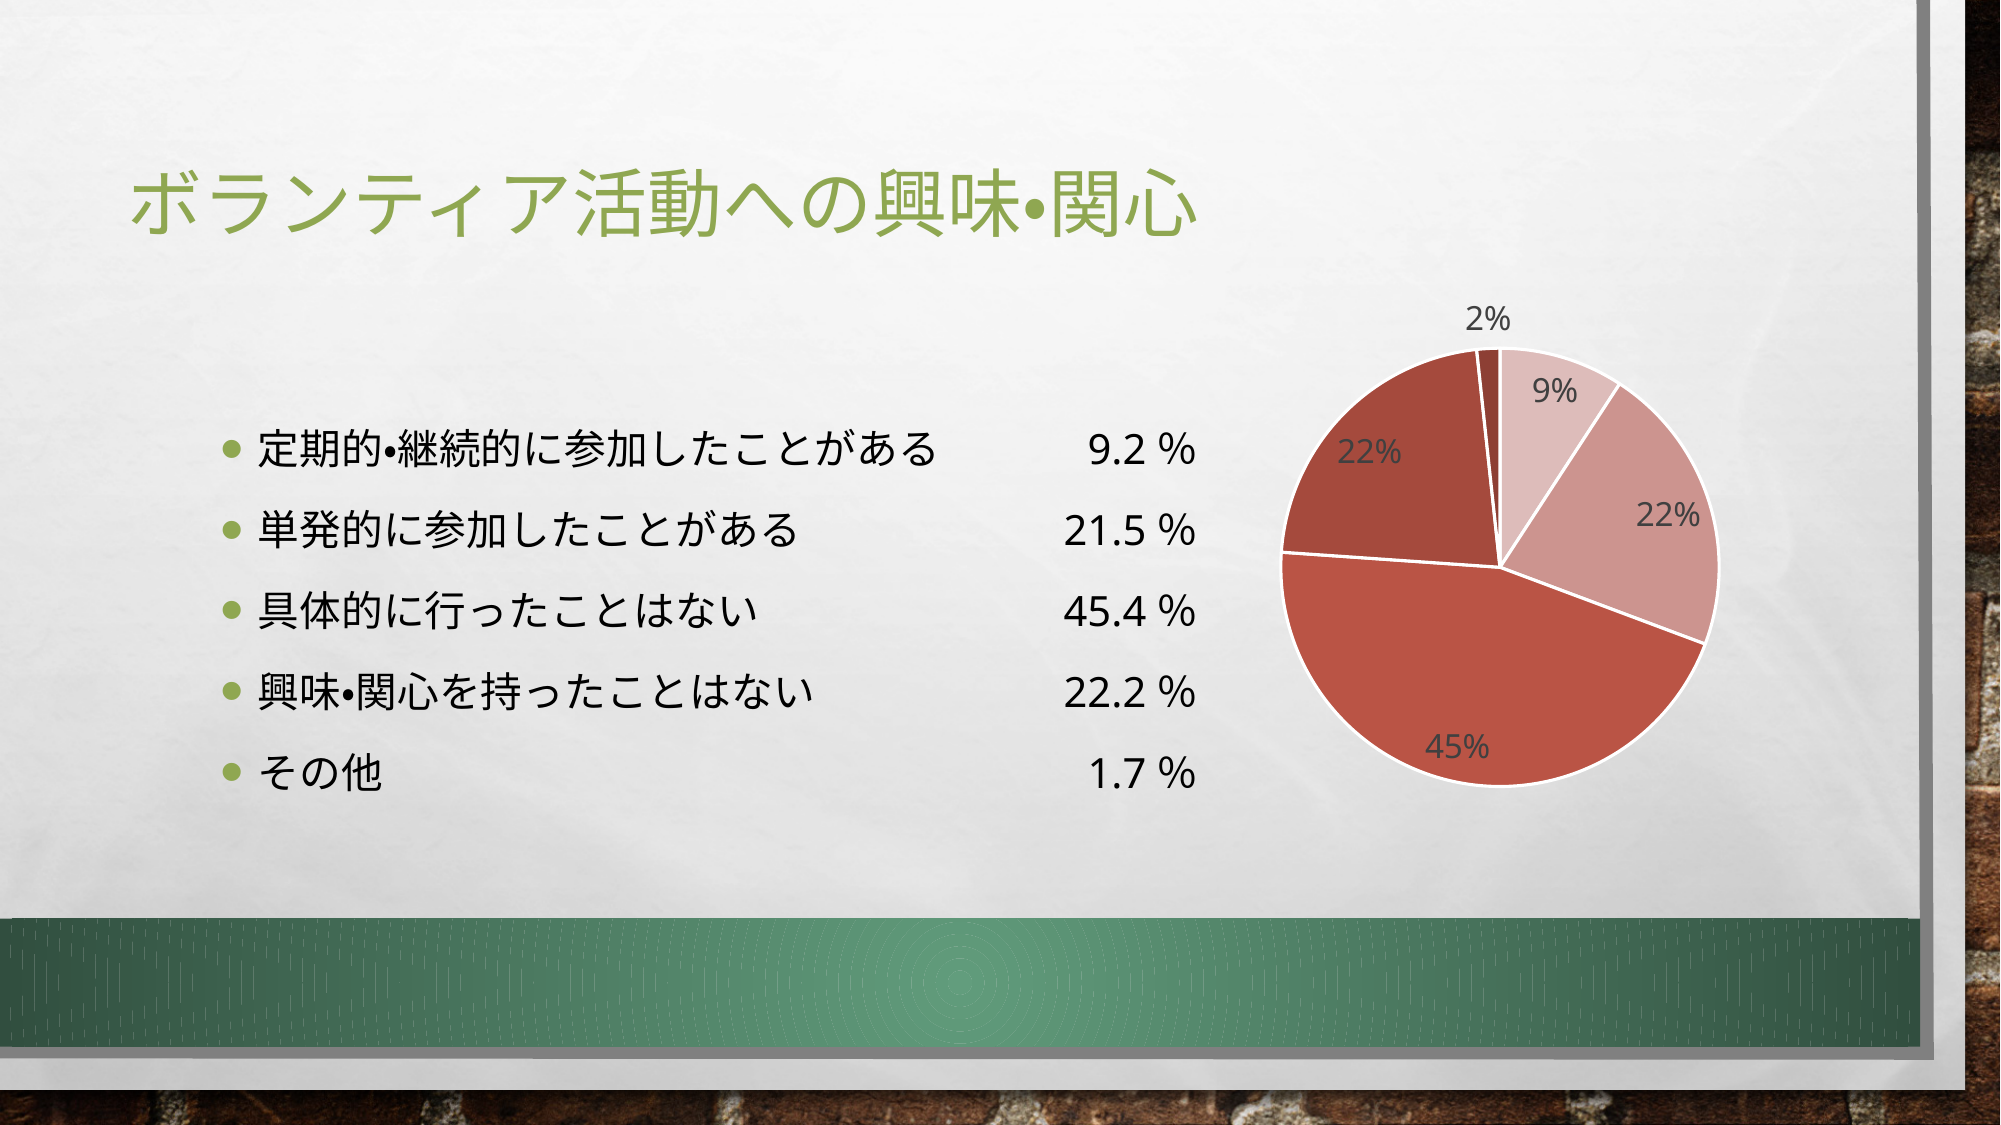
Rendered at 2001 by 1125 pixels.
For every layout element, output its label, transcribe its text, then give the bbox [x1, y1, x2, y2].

title ボランティア活動への興味・関心 [112, 112, 1818, 302]
list 定期的・継続的に参加したことがある 9.2％ 単発的に参加したことがある 21.5％ 具体的に行ったことはない 45.4％ 興味・関心を持ったことはない 22.2％ その他 1.7％ [205, 375, 1875, 835]
picture [0, 0, 2000, 1125]
chart [1225, 285, 1775, 798]
